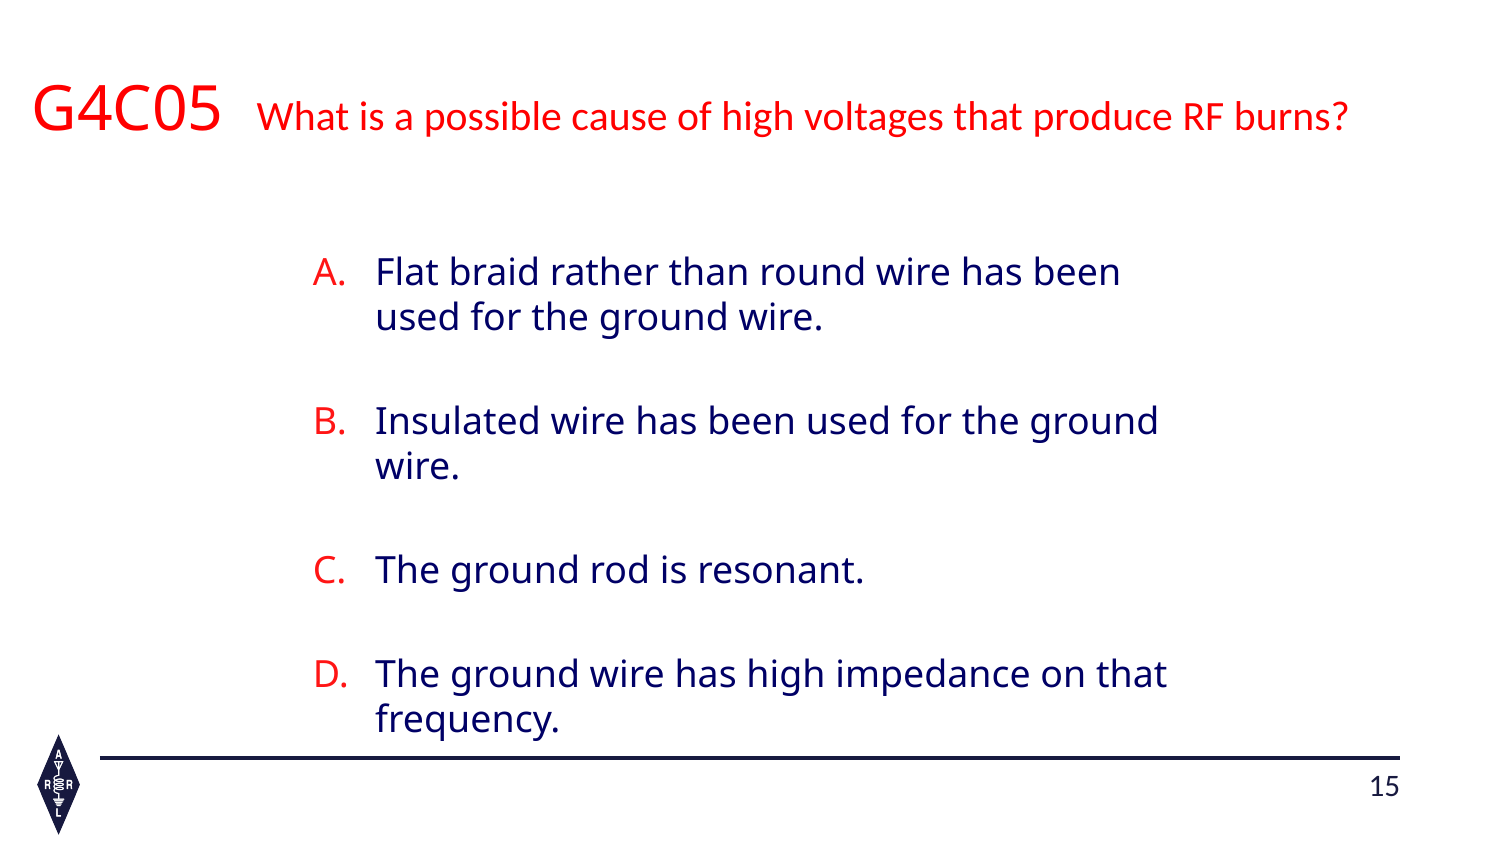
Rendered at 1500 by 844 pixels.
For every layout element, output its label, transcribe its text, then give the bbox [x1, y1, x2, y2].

slide_number 15 [1302, 761, 1400, 807]
text_box Flat braid rather than round wire has been used for the ground wire. Insulated wire has been used for the ground wire. The ground rod is resonant. The ground wire has high impedance on that frequency. [304, 243, 1196, 760]
picture [37, 734, 80, 835]
text_box G4C05 What is a possible cause of high voltages that produce RF burns? [23, 63, 1477, 205]
